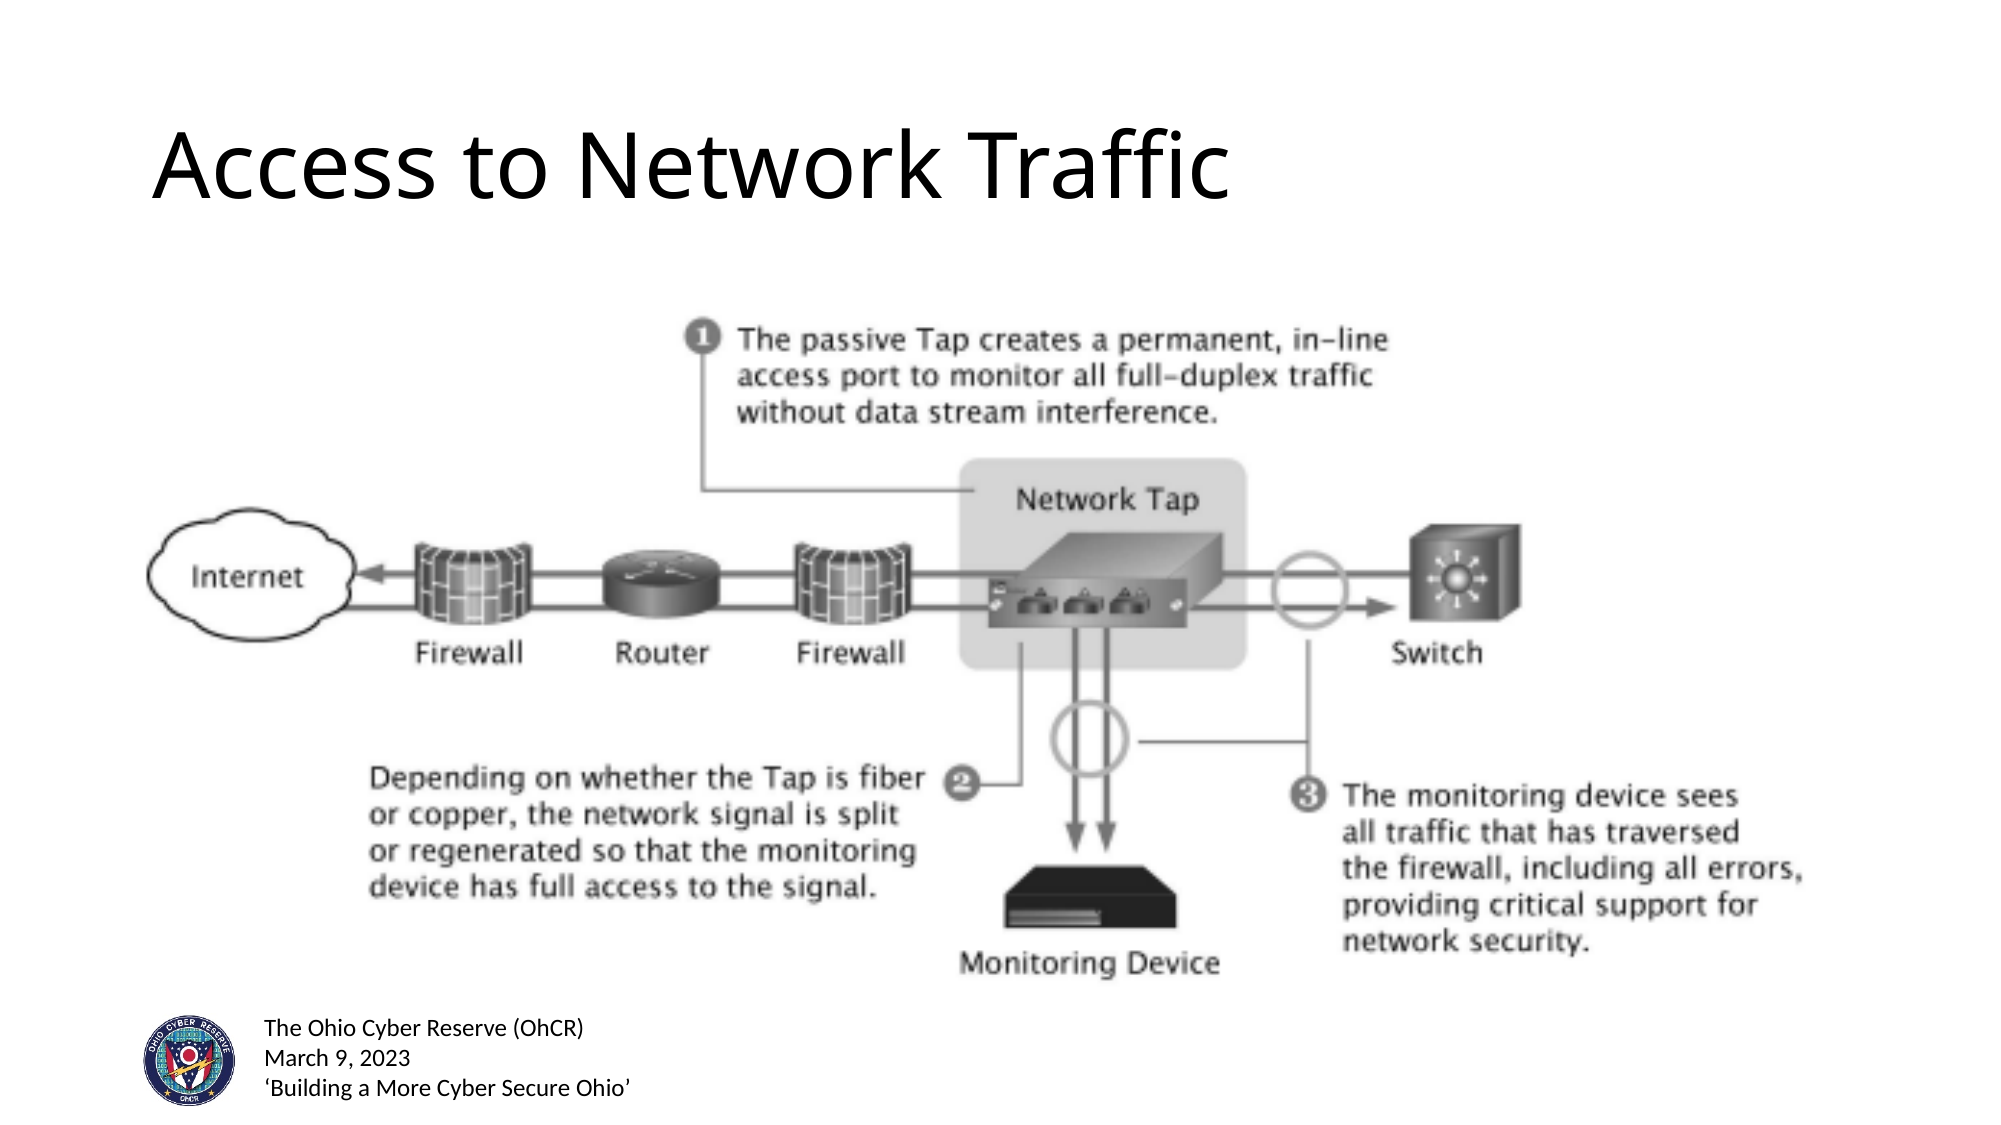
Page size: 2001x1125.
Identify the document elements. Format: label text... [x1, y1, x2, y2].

text_box The Ohio Cyber Reserve (OhCR) March 9, 2023 ‘Building a More Cyber Secure Ohio’ [249, 1024, 647, 1109]
picture [137, 277, 1863, 1108]
title Access to Network Traffic [137, 59, 1863, 277]
